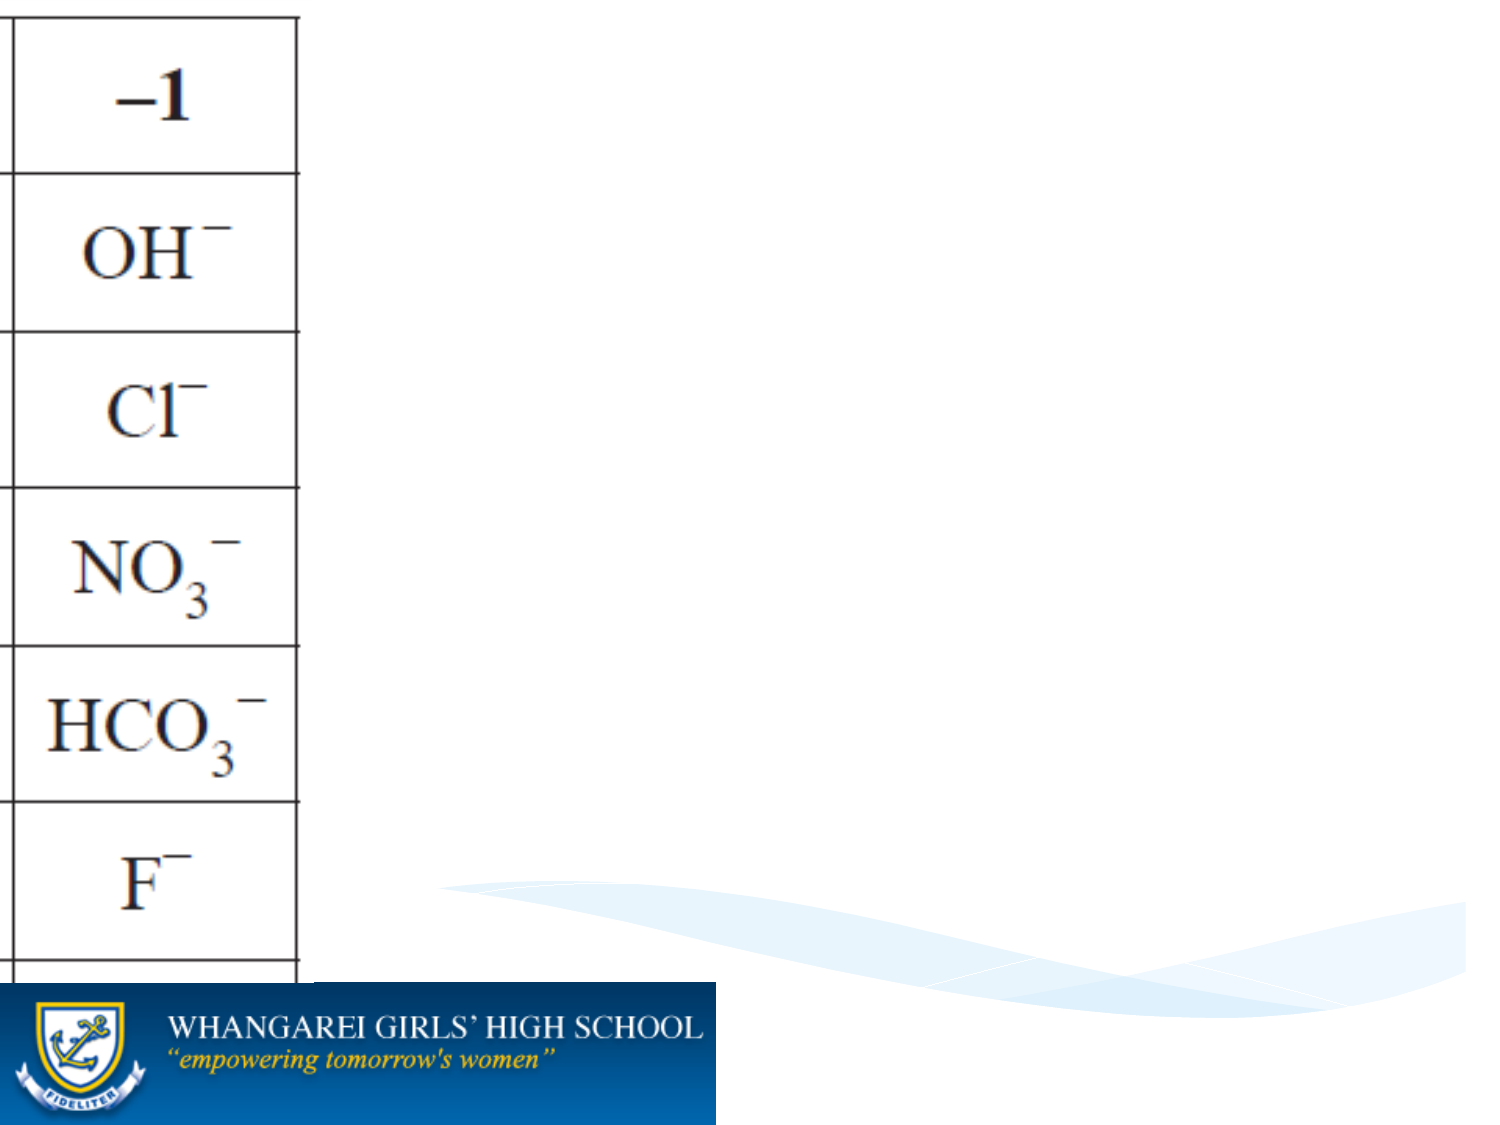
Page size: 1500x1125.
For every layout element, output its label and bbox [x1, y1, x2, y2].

picture [0, 0, 716, 1125]
